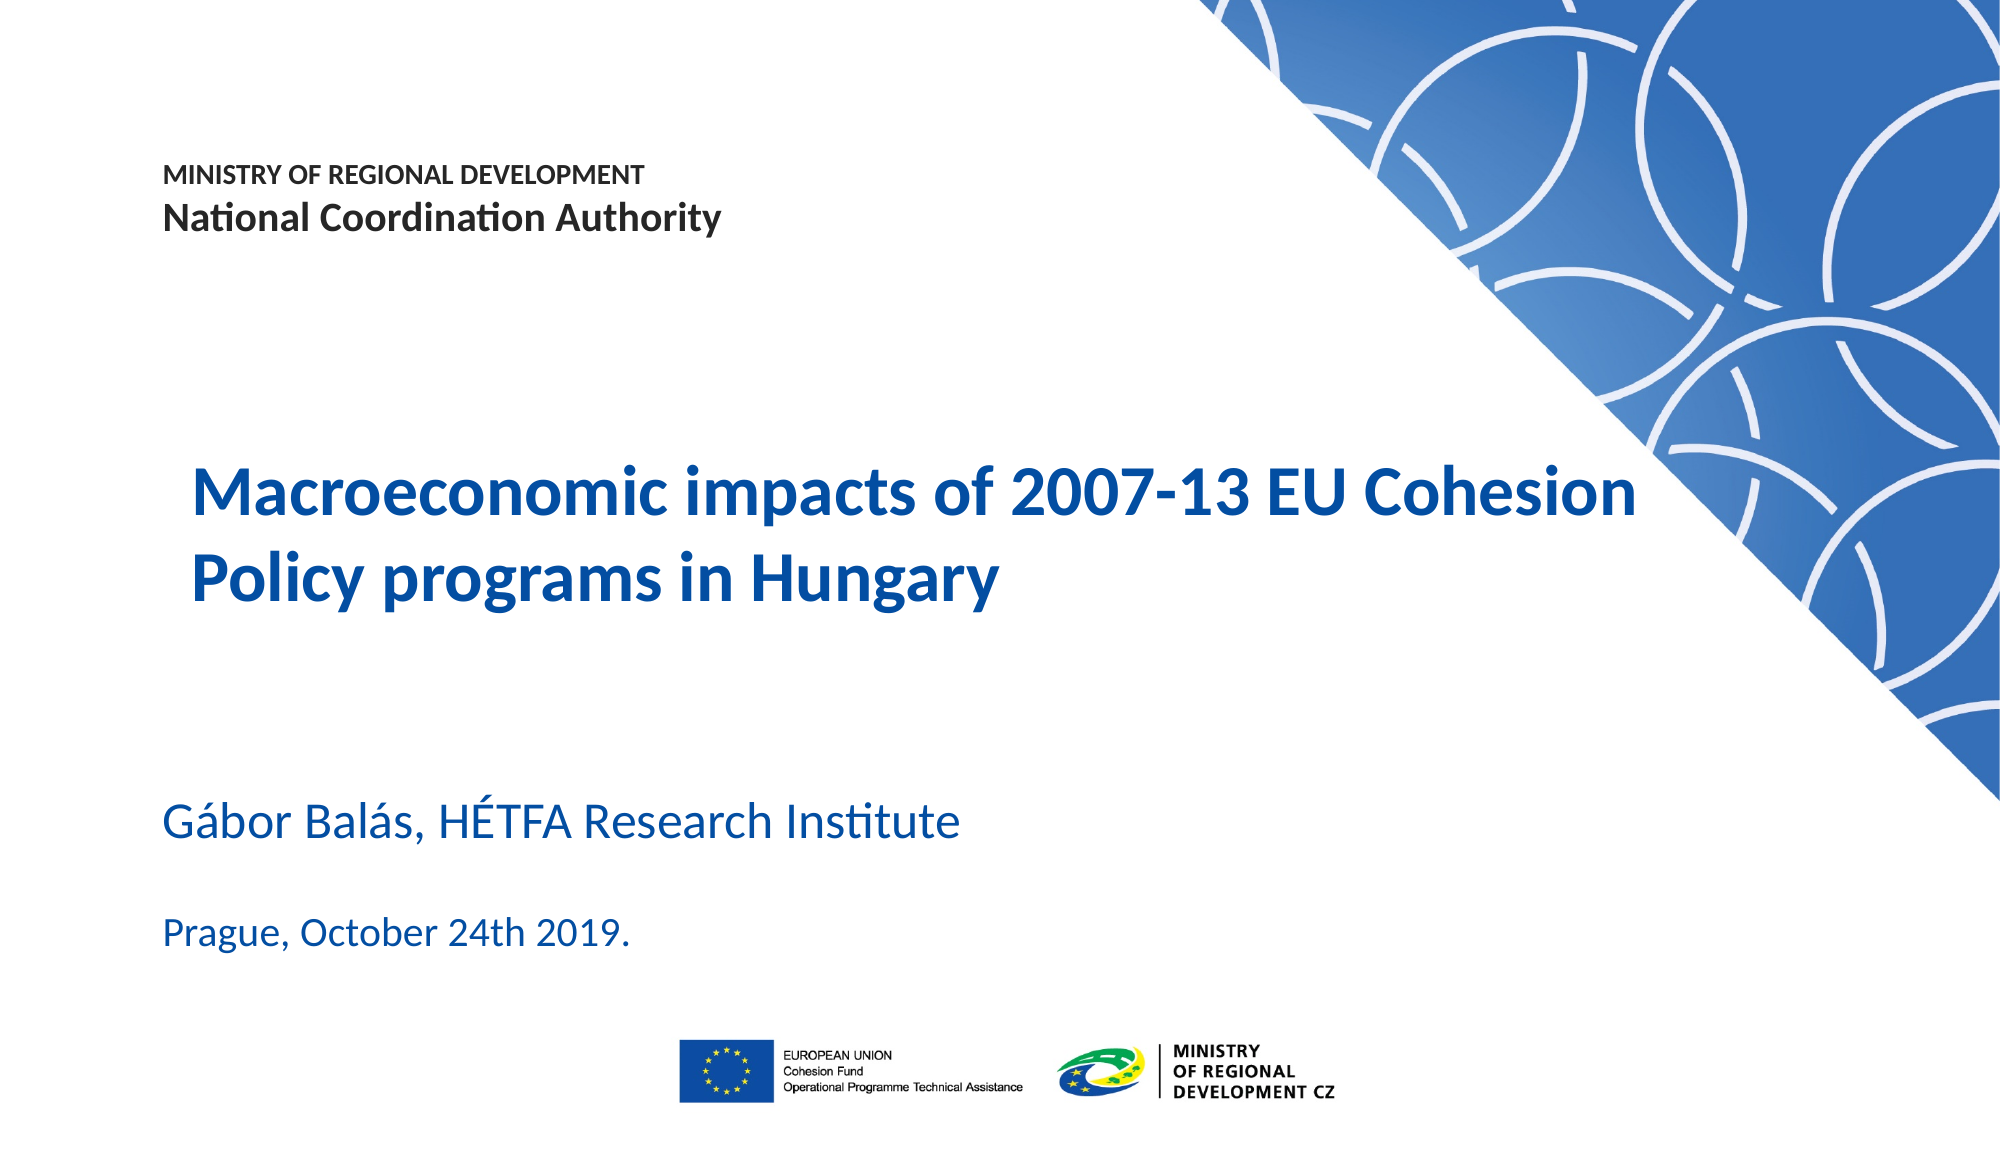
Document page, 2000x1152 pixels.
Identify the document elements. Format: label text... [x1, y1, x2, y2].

subtitle Gábor Balás, HÉTFA Research Institute [147, 776, 1548, 860]
title Macroeconomic impacts of 2007-13 EU Cohesion Policy programs in Hungary [176, 434, 1685, 627]
picture [0, 0, 2000, 1152]
list Prague, October 24th 2019. [147, 894, 904, 954]
